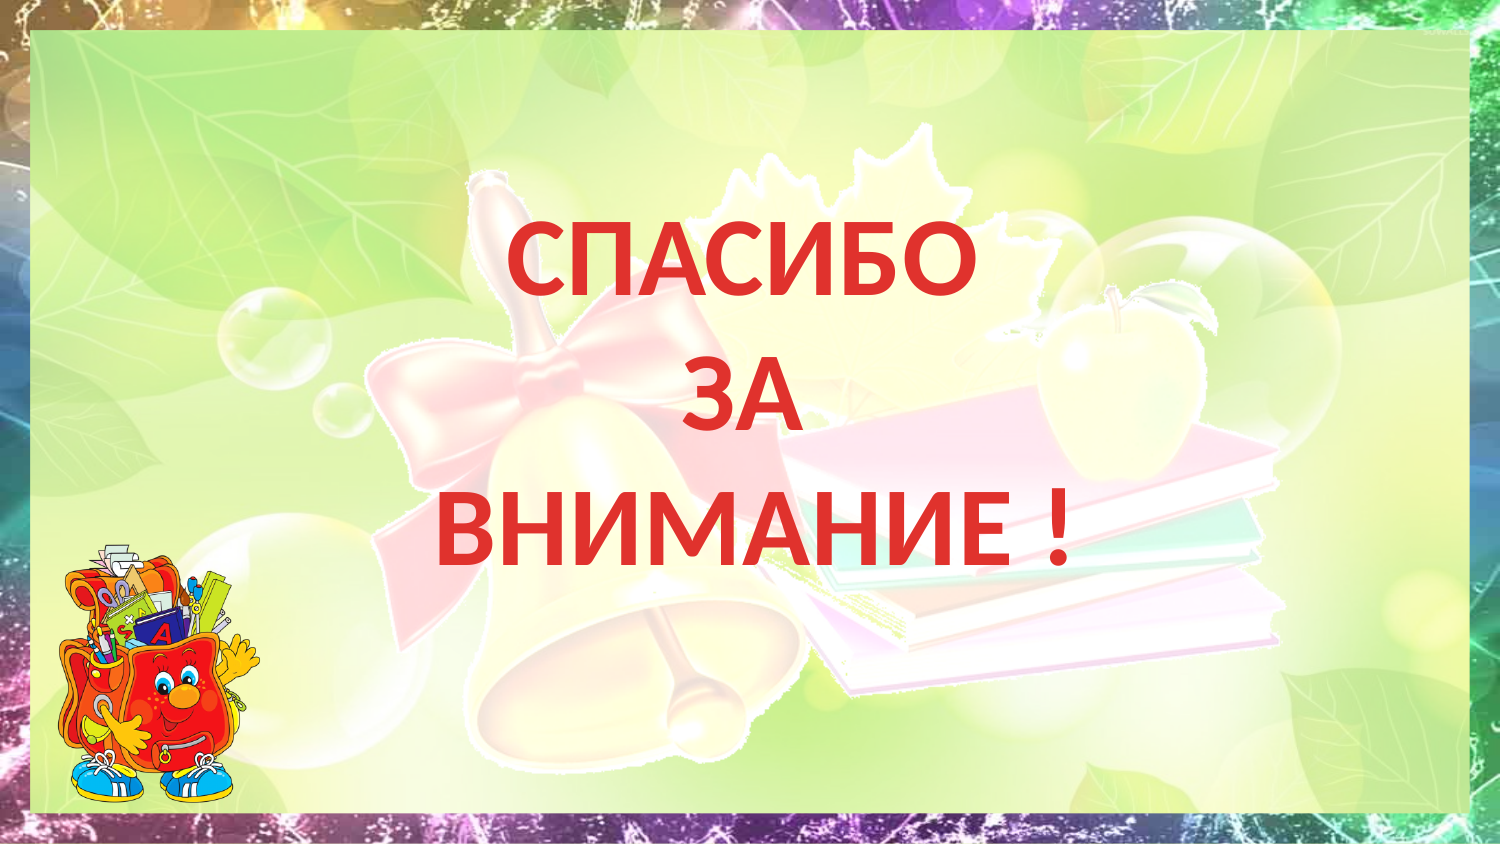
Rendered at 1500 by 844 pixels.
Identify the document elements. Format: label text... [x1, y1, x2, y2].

picture [0, 0, 1500, 844]
text_box СПАСИБО ЗА ВНИМАНИЕ ! [281, 175, 1231, 596]
